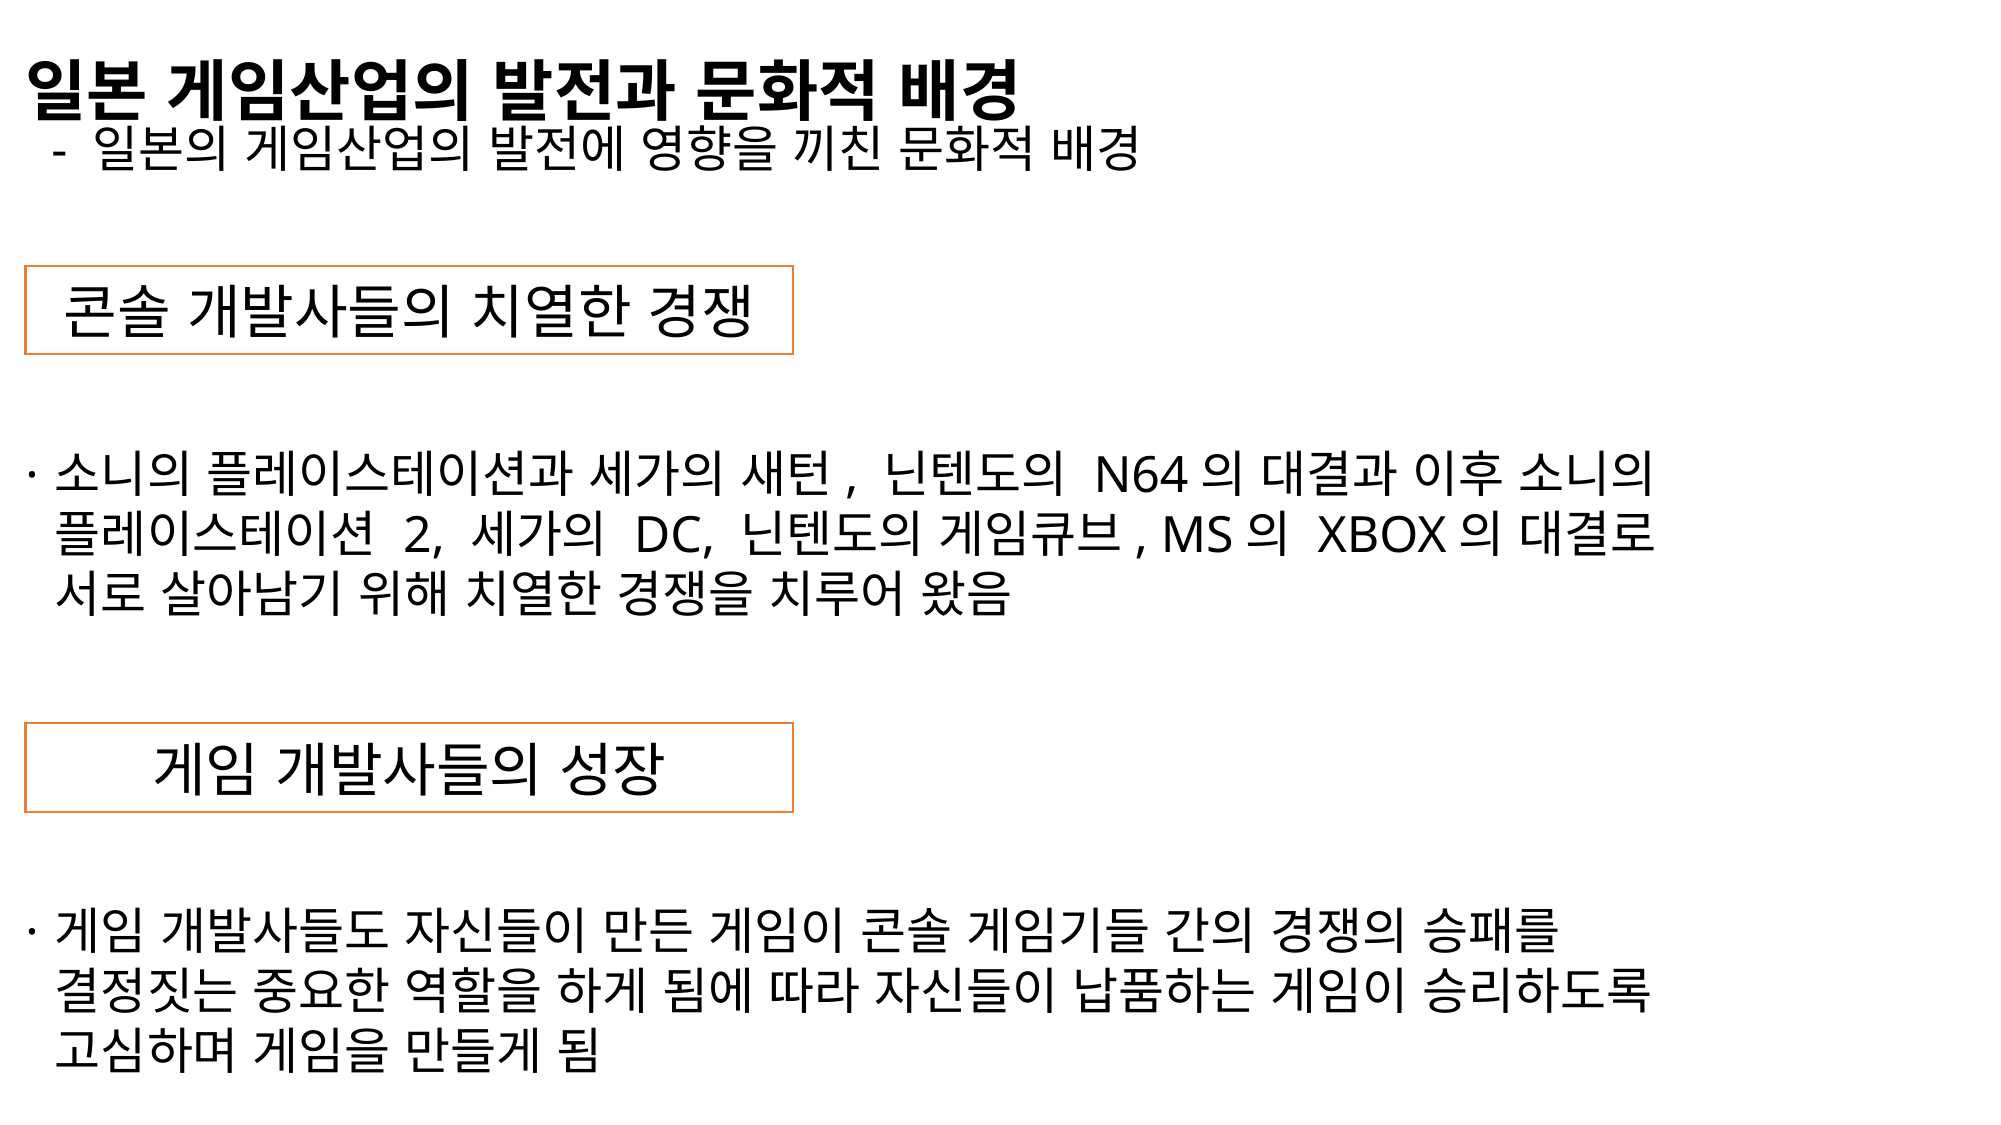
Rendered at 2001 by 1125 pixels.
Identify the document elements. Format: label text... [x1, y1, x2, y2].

text_box 소니의 플레이스테이션과 세가의 새턴, 닌텐도의 N64의 대결과 이후 소니의 플레이스테이션 2, 세가의 DC, 닌텐도의 게임큐브, MS의 XBOX의 대결로 서로 살아남기 위해 치열한 경쟁을 치루어 왔음 [54, 442, 1946, 636]
text_box 콘솔 개발사들의 치열한 경쟁 [24, 265, 794, 355]
text_box · [24, 442, 56, 532]
text_box - 일본의 게임산업의 발전에 영향을 끼친 문화적 배경 [24, 117, 1975, 178]
text_box 게임 개발사들의 성장 [24, 722, 794, 813]
text_box 일본 게임산업의 발전과 문화적 배경 [24, 28, 1975, 117]
text_box 게임 개발사들도 자신들이 만든 게임이 콘솔 게임기들 간의 경쟁의 승패를 결정짓는 중요한 역할을 하게 됨에 따라 자신들이 납품하는 게임이 승리하도록 고심하며 게임을 만들게 됨 [54, 899, 1946, 1093]
text_box · [24, 899, 56, 989]
